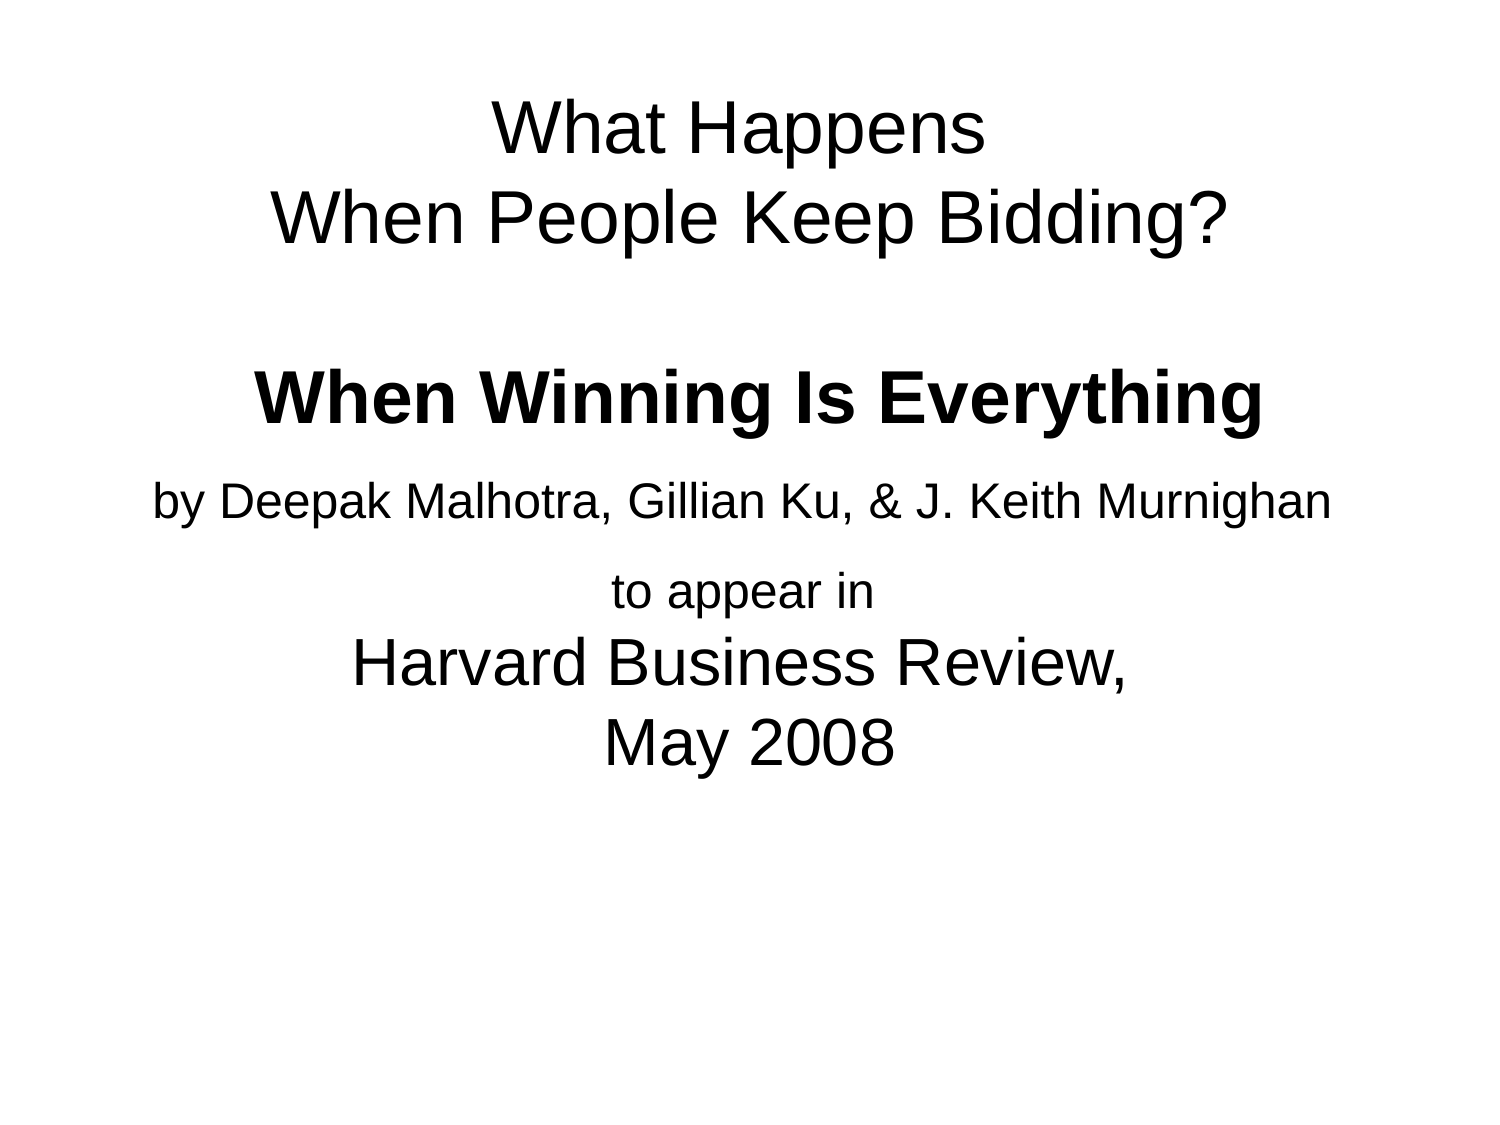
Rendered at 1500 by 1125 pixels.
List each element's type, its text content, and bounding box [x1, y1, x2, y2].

title What Happens When People Keep Bidding? When Winning Is Everything by Deepak Malhotra, Gillian Ku, & J. Keith Murnighan to appear in Harvard Business Review, May 2008 [0, 0, 1500, 1038]
